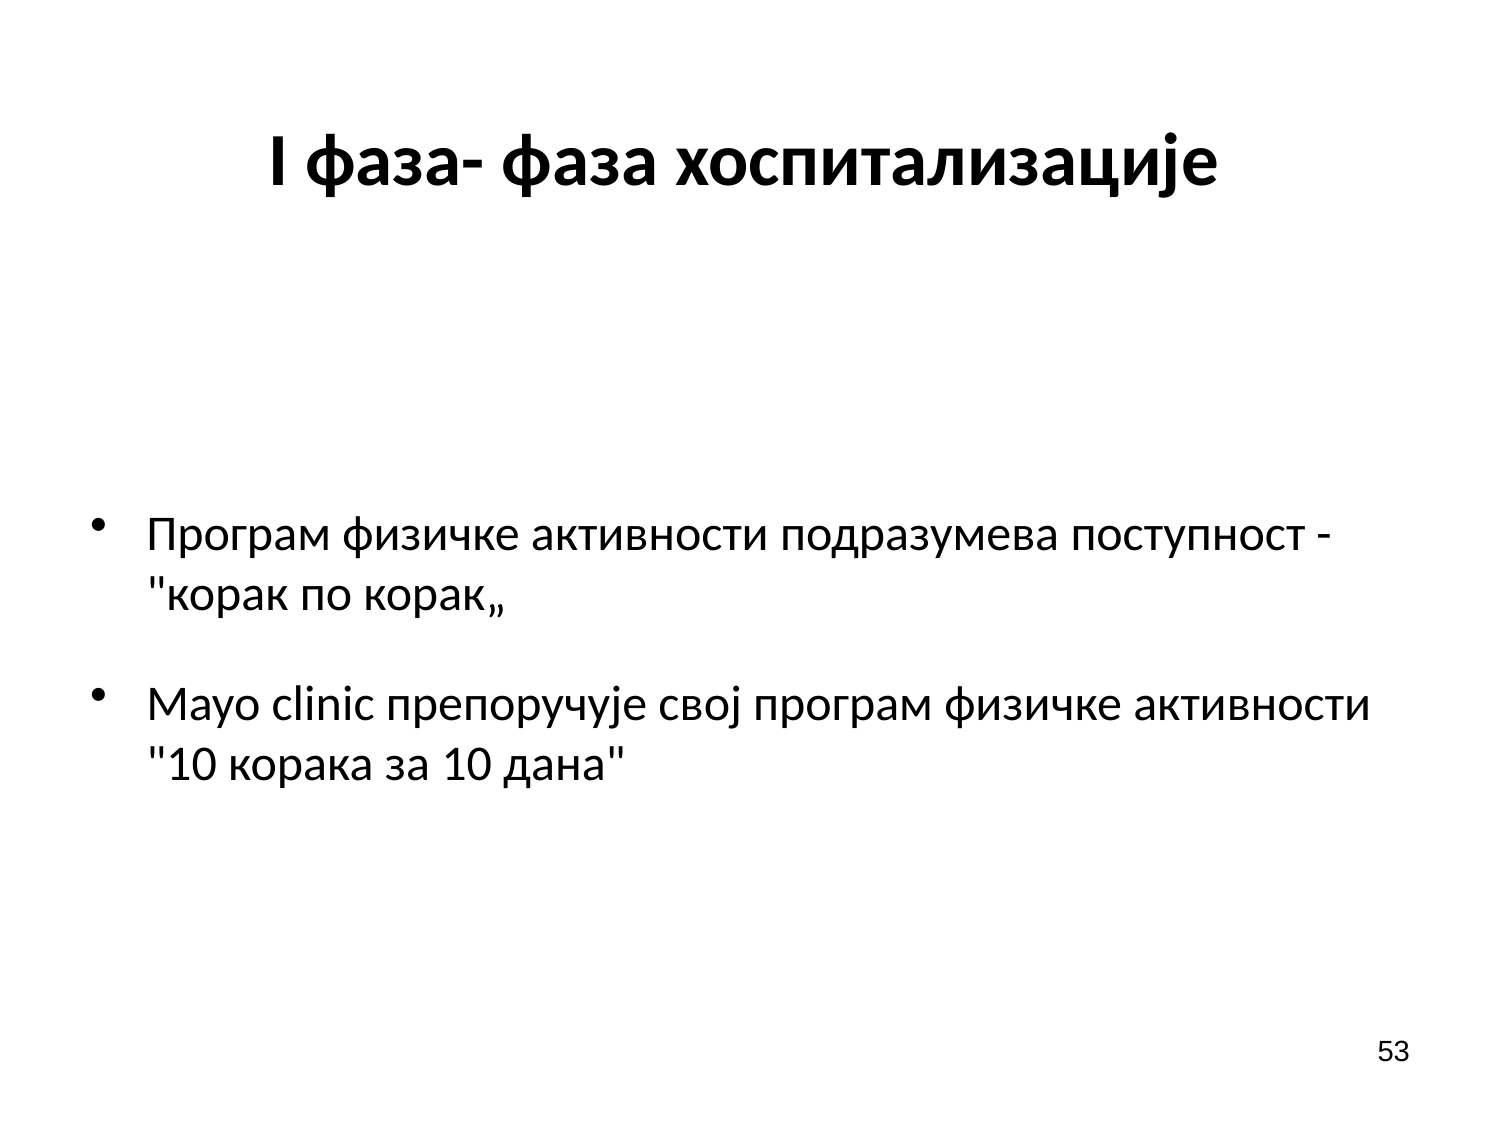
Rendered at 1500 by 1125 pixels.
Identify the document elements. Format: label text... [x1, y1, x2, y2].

title I фаза- фаза хоспитализације [29, 20, 1459, 208]
list Програм физичке активности подразумева поступност - "корак по корак„ Mayo clinic препоручује свој програм физичке активности "10 корака за 10 дана" [75, 243, 1425, 1047]
slide_number 53 [1074, 1024, 1425, 1103]
